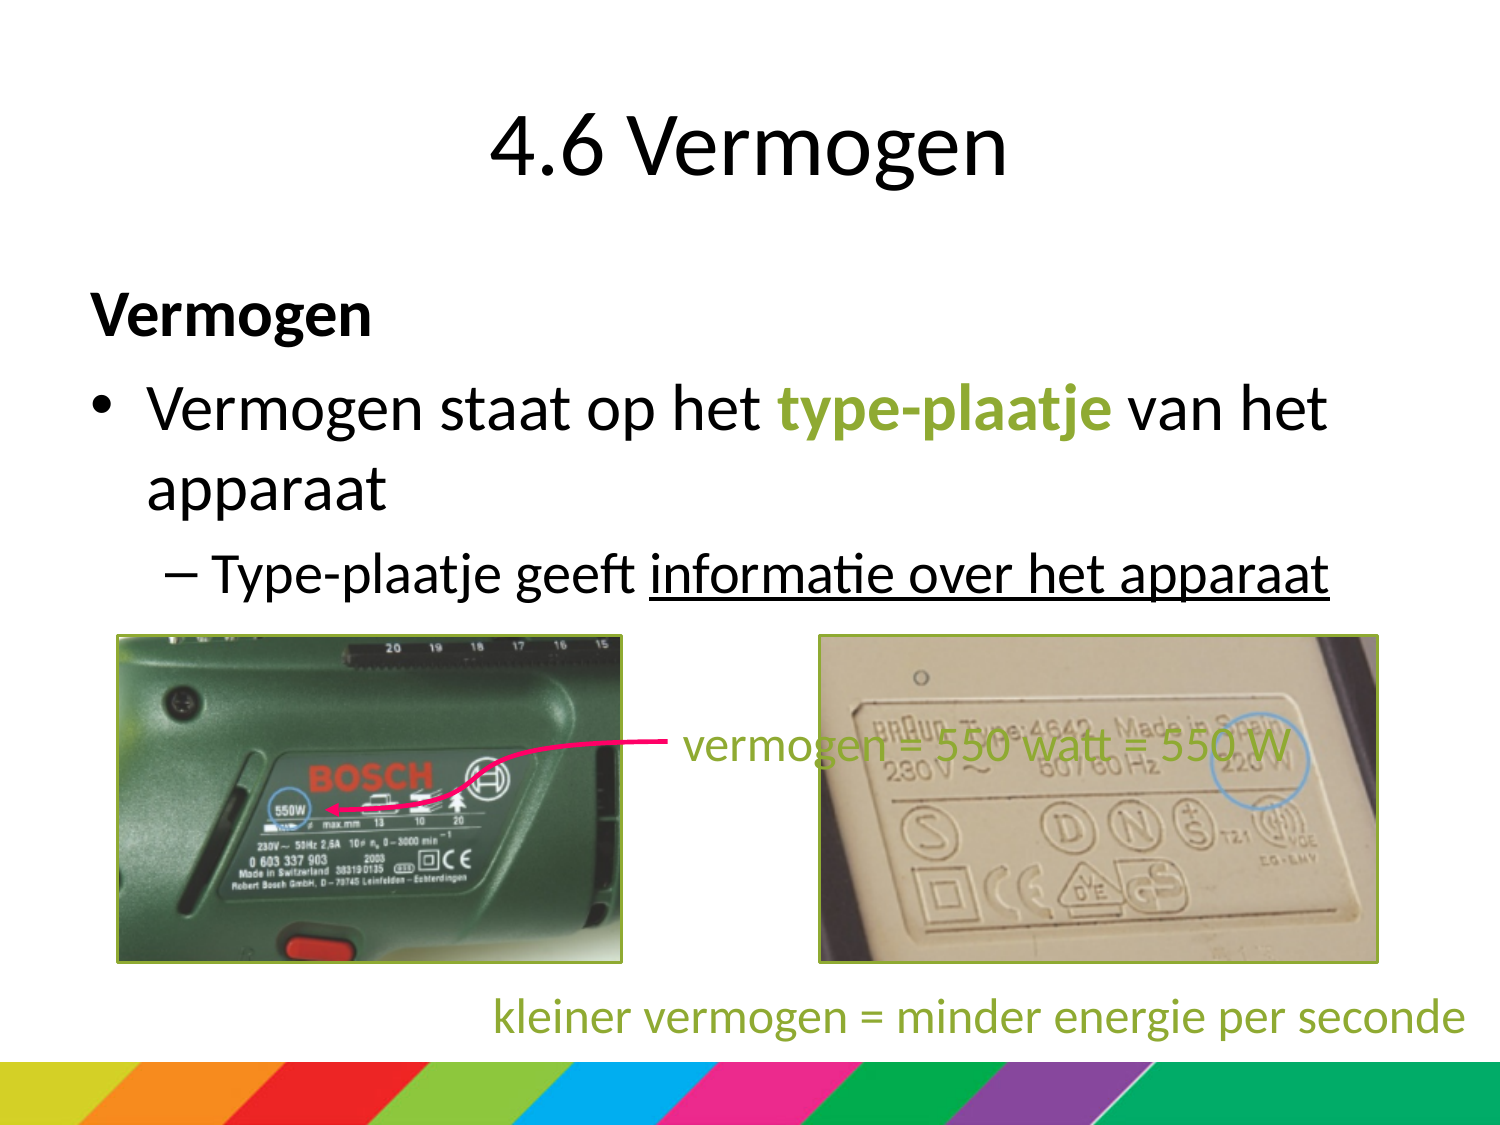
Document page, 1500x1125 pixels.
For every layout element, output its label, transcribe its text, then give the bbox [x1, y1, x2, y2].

picture [118, 636, 621, 962]
picture [820, 636, 1377, 962]
picture [656, 1062, 1500, 1125]
list Vermogen Vermogen staat op het type-plaatje van het apparaat Type-plaatje geeft informatie over het apparaat [75, 262, 1425, 1005]
text_box kleiner vermogen = minder energie per seconde [478, 975, 1483, 1051]
picture [0, 1062, 574, 1125]
text_box vermogen = 550 watt = 550 W [667, 704, 815, 779]
title 4.6 Vermogen [75, 45, 1425, 233]
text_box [324, 741, 668, 811]
